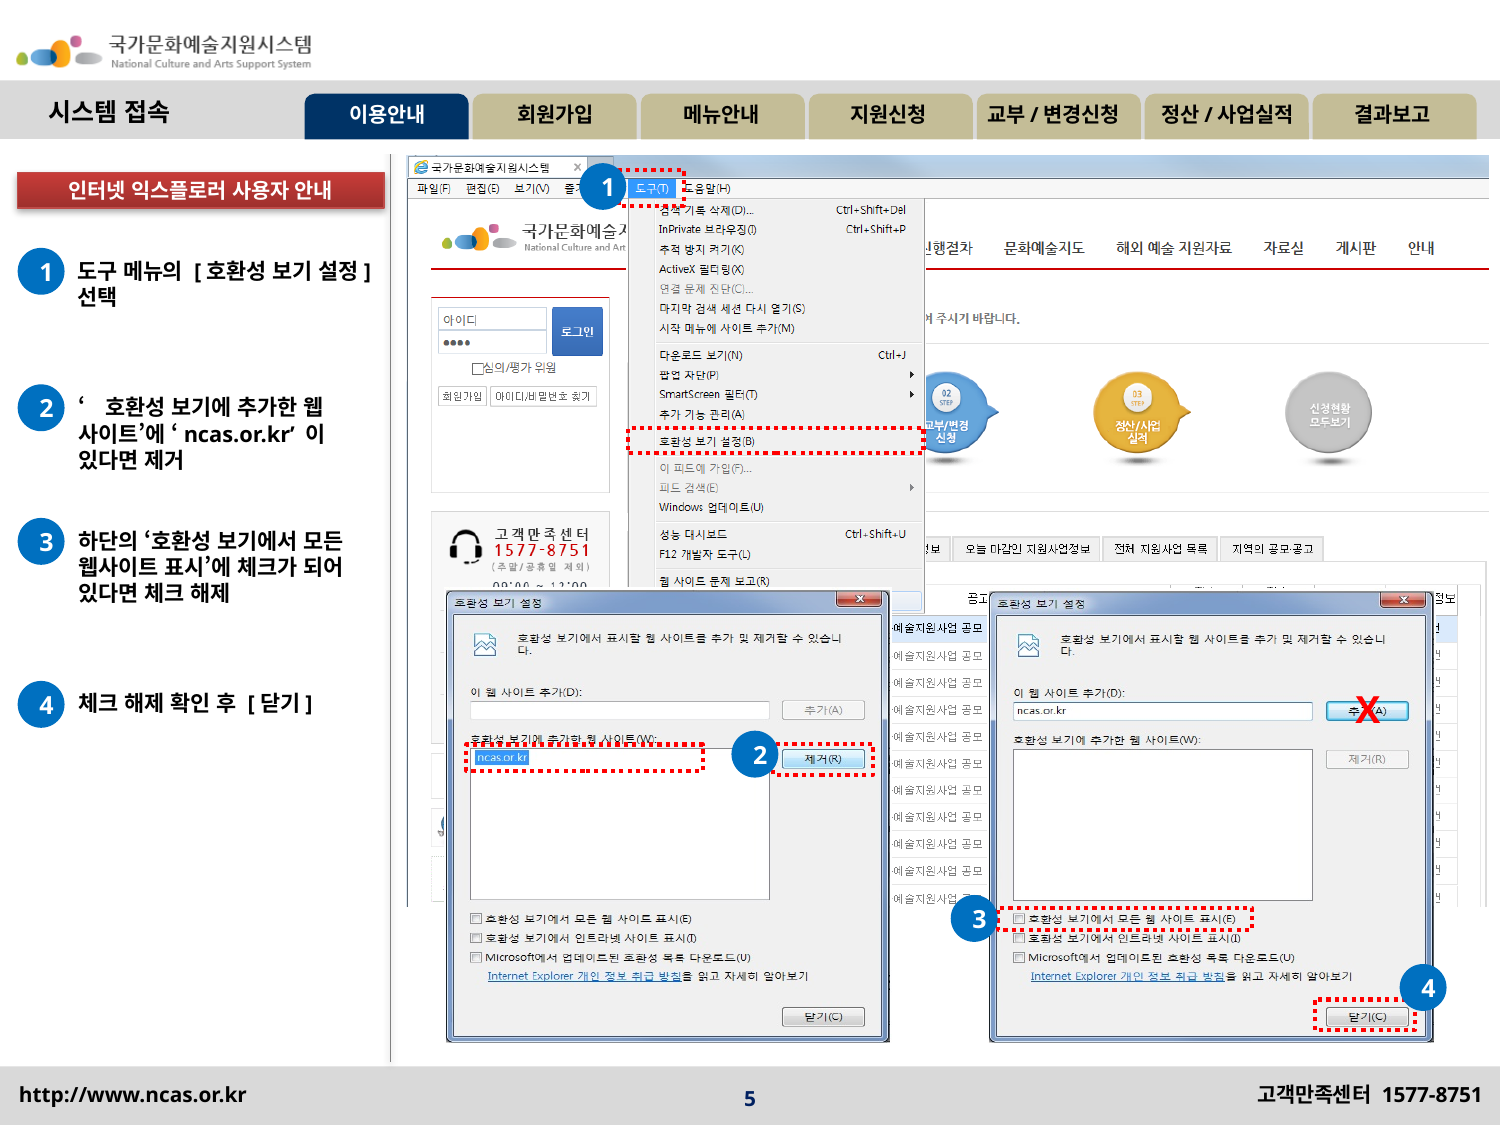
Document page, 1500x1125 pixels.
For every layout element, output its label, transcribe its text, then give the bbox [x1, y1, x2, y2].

text_box 4 [1440, 968, 1449, 1007]
text_box 도구 메뉴의 [호환성 보기 설정] 선택 [62, 250, 386, 318]
text_box 1 [15, 245, 67, 297]
text_box 3 [948, 915, 982, 944]
text_box 2 [15, 382, 63, 434]
text_box 3 [15, 515, 63, 567]
text_box 4 [15, 678, 63, 730]
text_box 하단의 ‘호환성 보기에서 모든 웹사이트 표시’에 체크가 되어 있다면 체크 해제 [63, 520, 384, 614]
picture [6, 24, 324, 77]
text_box 체크 해제 확인 후 [닫기] [63, 682, 396, 724]
text_box ‘호환성 보기에 추가한 웹 사이트’에 ‘ncas.or.kr’ 이 있다면 제거 [63, 386, 396, 480]
text_box 시스템 접속 [34, 89, 193, 135]
picture [406, 155, 1489, 1044]
text_box 인터넷 익스플로러 사용자 안내 [17, 172, 385, 209]
